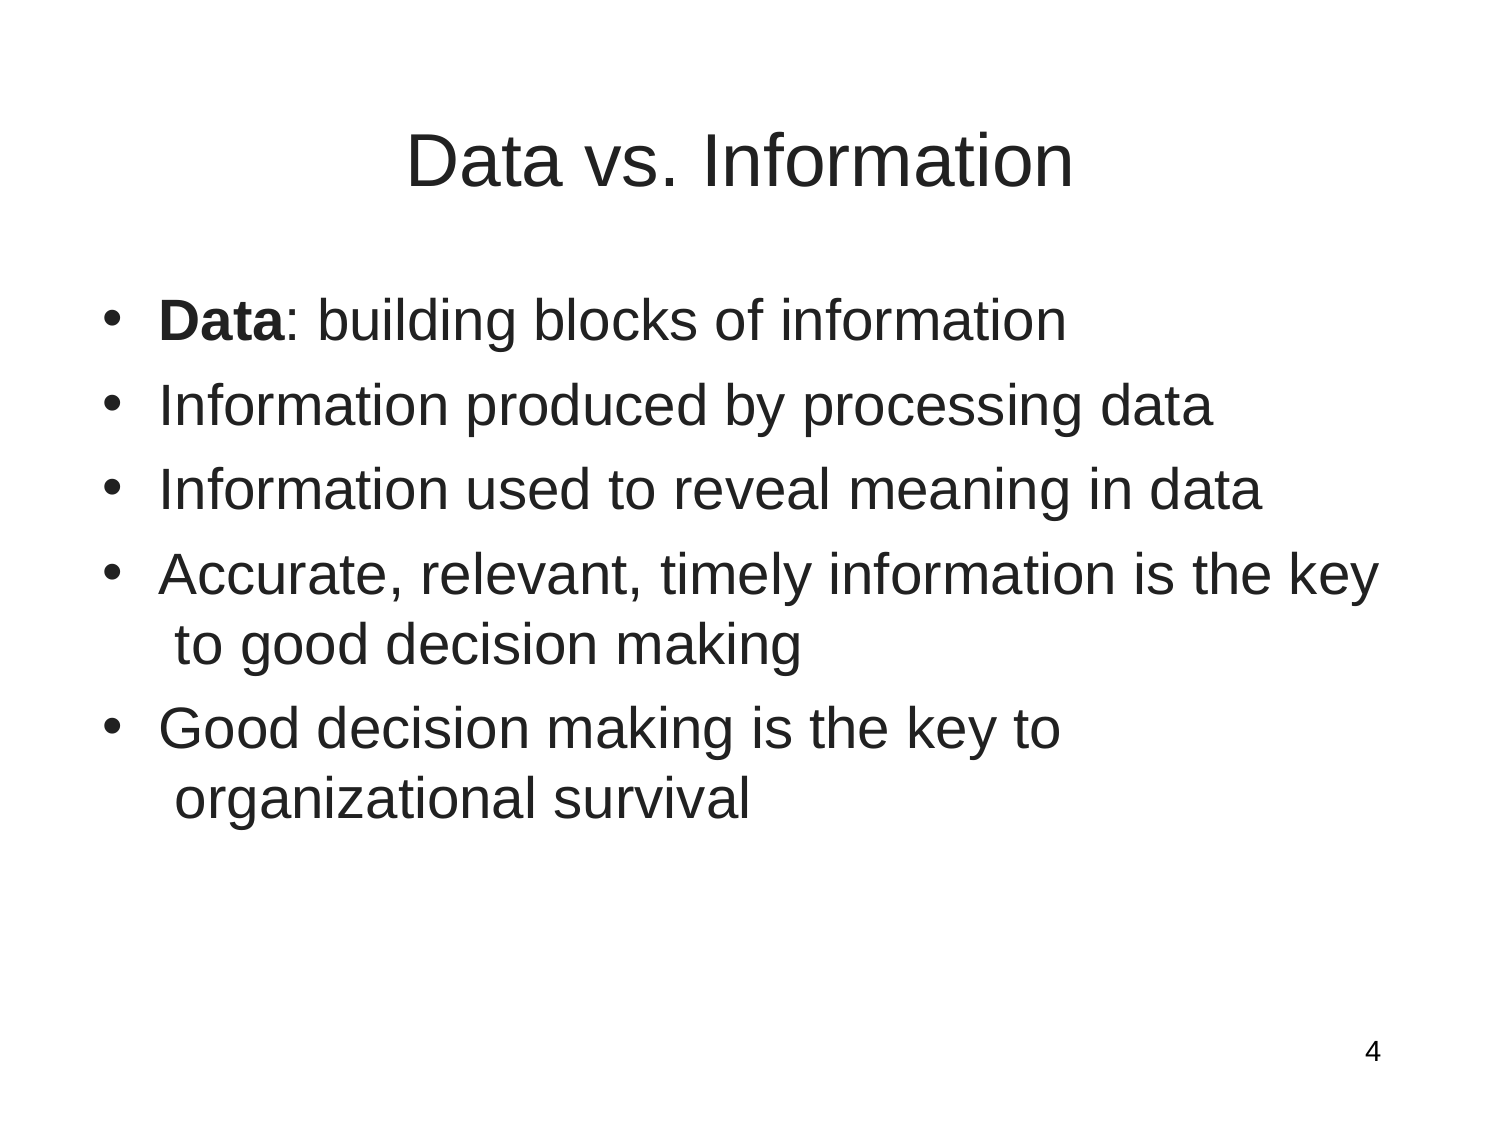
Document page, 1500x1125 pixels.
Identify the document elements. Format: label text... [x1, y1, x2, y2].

text_box Data: building blocks of information Information produced by processing data Information used to reveal meaning in data Accurate, relevant, timely information is the key to good decision making Good decision making is the key to organizational survival [100, 265, 1385, 831]
title Data vs. Information [266, 109, 1233, 265]
slide_number 4 [1361, 1033, 1402, 1125]
